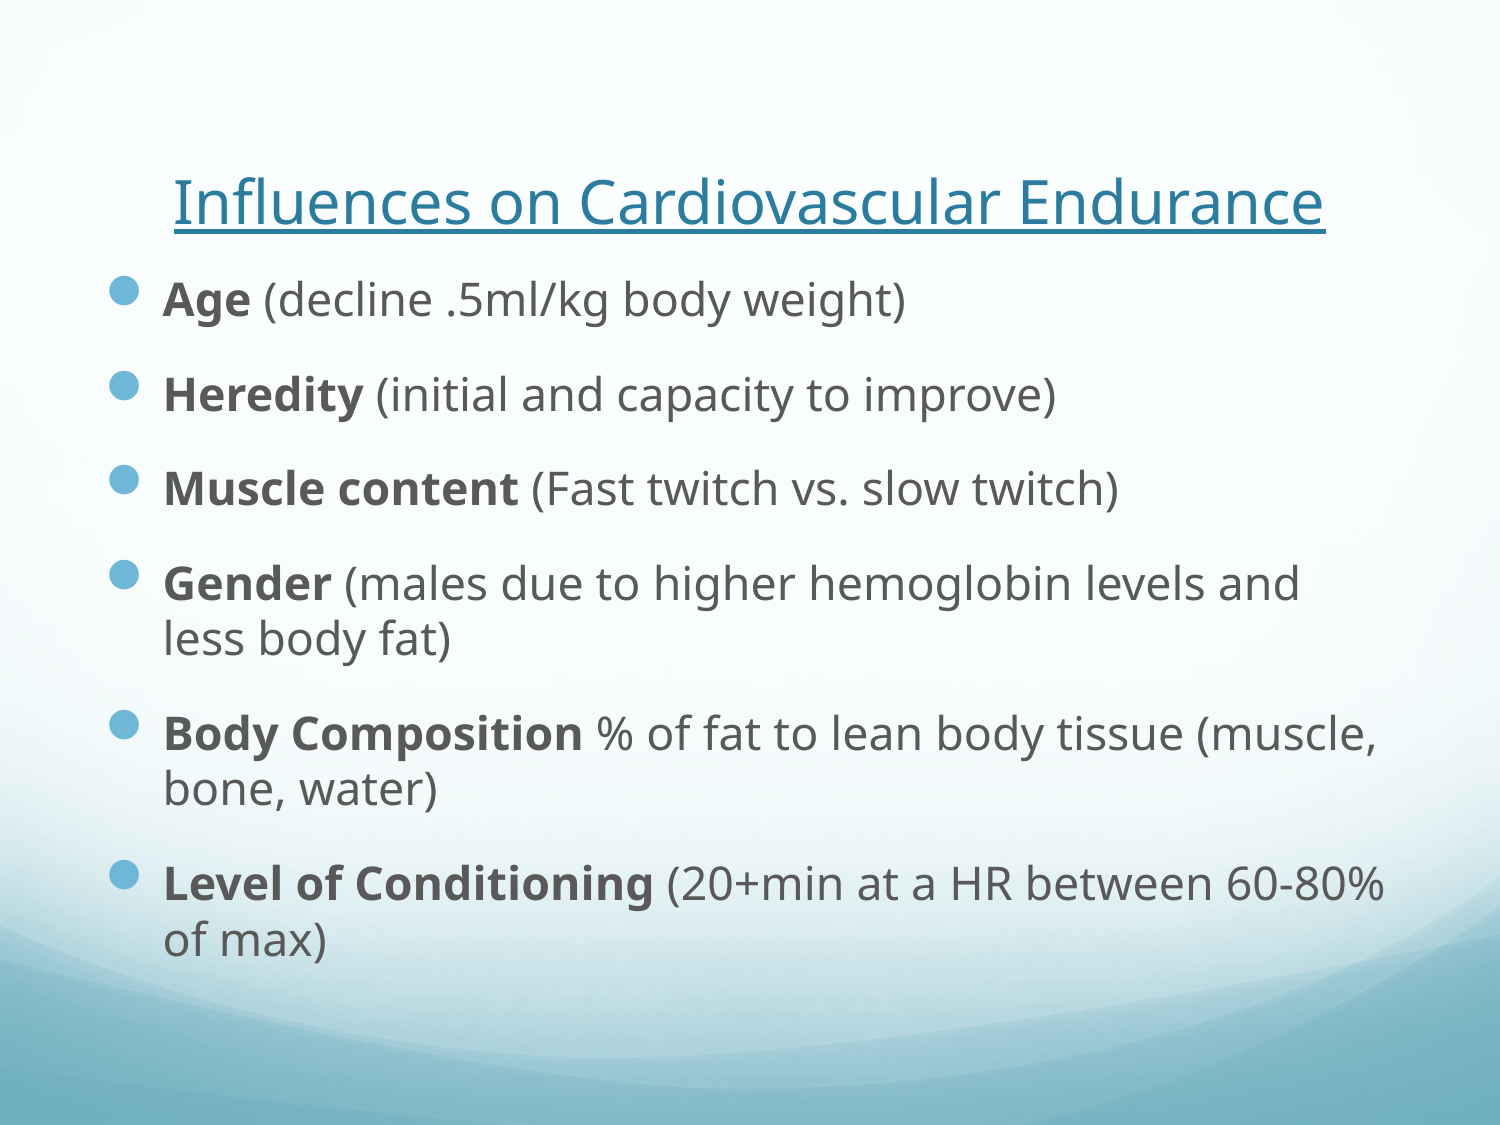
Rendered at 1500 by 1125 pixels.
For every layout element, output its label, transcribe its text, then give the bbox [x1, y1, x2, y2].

list Age (decline .5ml/kg body weight) Heredity (initial and capacity to improve) Muscle content (Fast twitch vs. slow twitch) Gender (males due to higher hemoglobin levels and less body fat) Body Composition % of fat to lean body tissue (muscle, bone, water) Level of Conditioning (20+min at a HR between 60-80% of max) [90, 262, 1410, 975]
title Influences on Cardiovascular Endurance [90, 155, 1410, 262]
